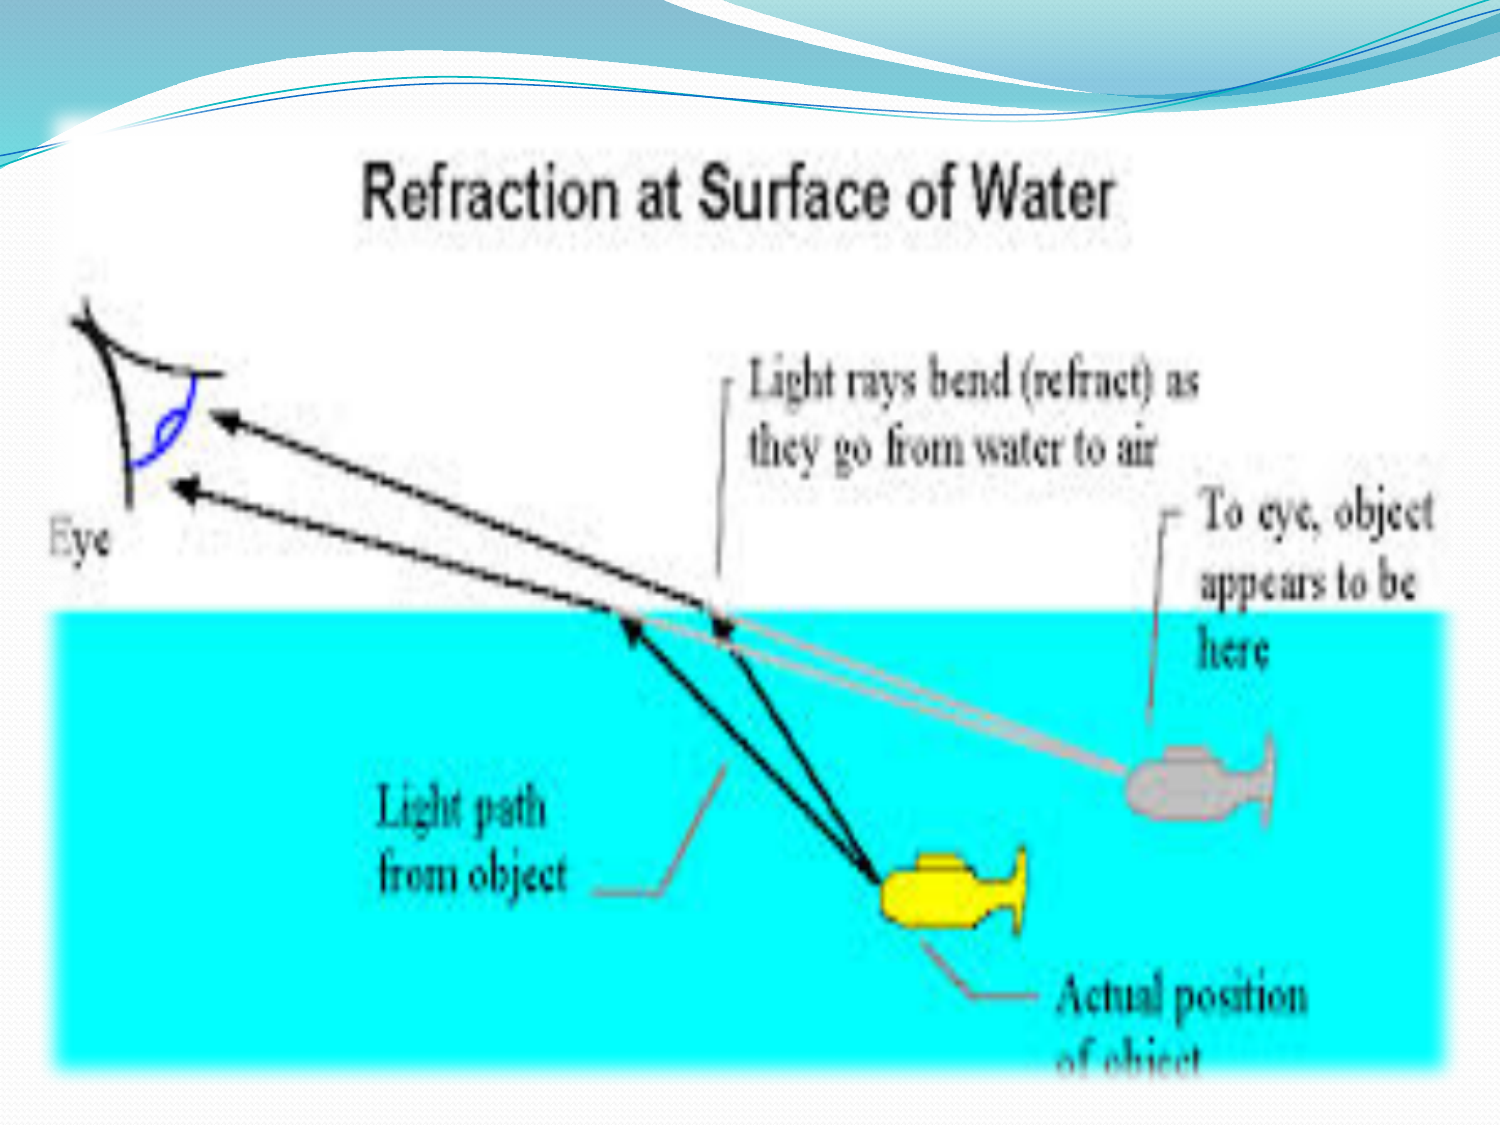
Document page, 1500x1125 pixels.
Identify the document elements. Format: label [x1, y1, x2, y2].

list [37, 99, 1463, 1088]
